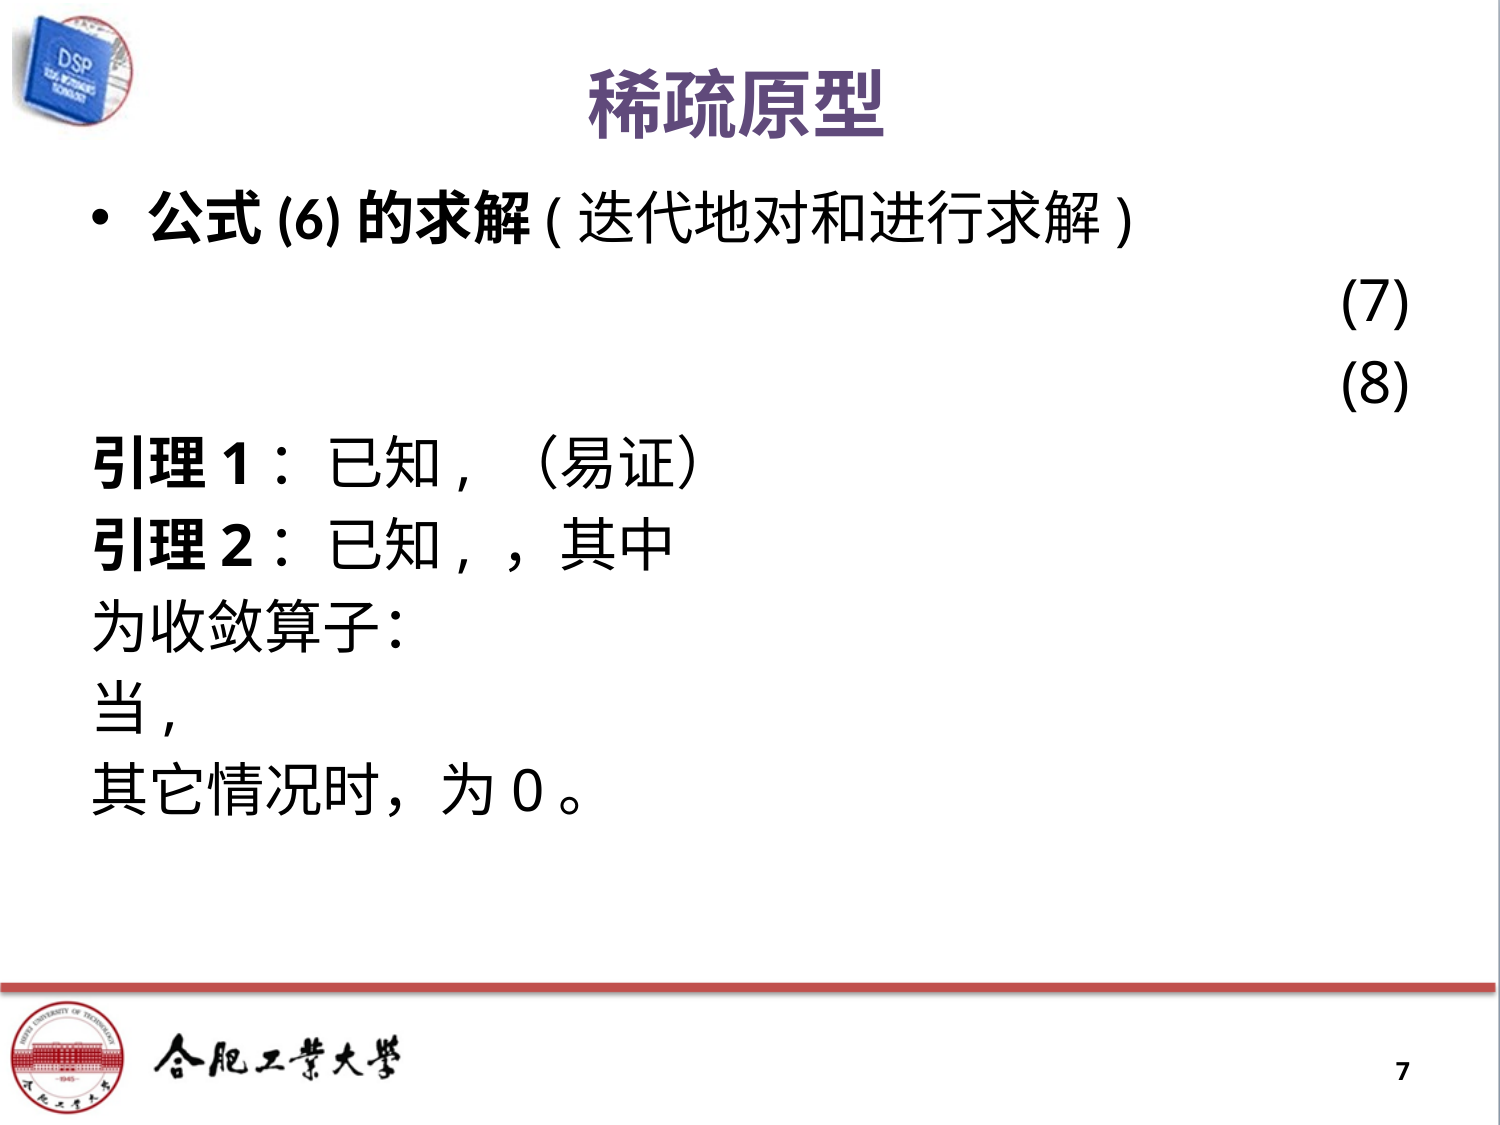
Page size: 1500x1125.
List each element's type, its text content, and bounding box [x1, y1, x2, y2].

text_box 稀疏原型 [562, 49, 913, 155]
picture [0, 0, 1500, 1125]
slide_number 7 [1074, 1042, 1425, 1103]
